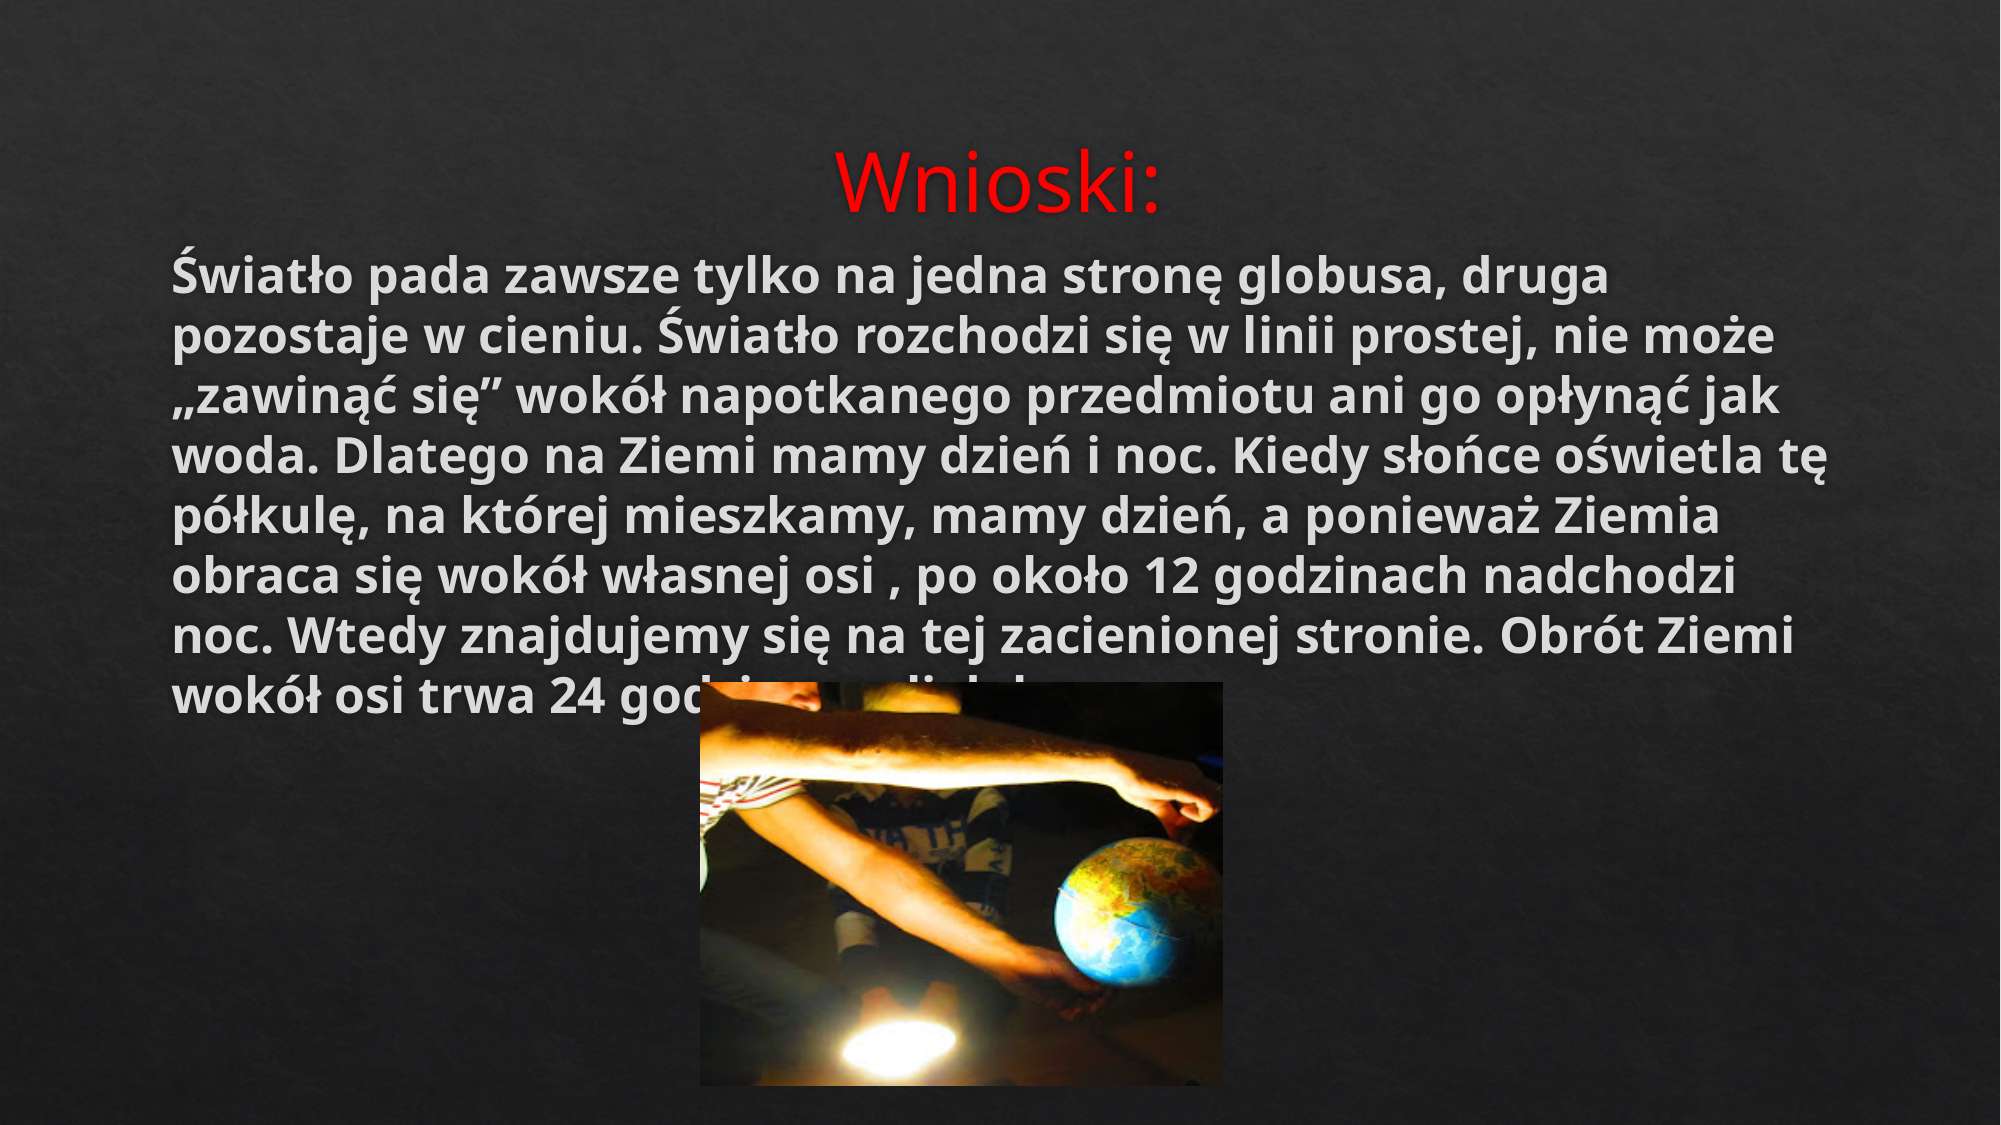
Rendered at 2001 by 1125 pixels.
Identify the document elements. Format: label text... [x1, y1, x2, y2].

picture [700, 682, 1224, 1086]
list Światło pada zawsze tylko na jedna stronę globusa, druga pozostaje w cieniu. Światło rozchodzi się w linii prostej, nie może „zawinąć się” wokół napotkanego przedmiotu ani go opłynąć jak woda. Dlatego na Ziemi mamy dzień i noc. Kiedy słońce oświetla tę półkulę, na której mieszkamy, mamy dzień, a ponieważ Ziemia obraca się wokół własnej osi , po około 12 godzinach nadchodzi noc. Wtedy znajdujemy się na tej zacienionej stronie. Obrót Ziemi wokół osi trwa 24 godziny czyli dobę. [149, 235, 1849, 950]
title Wnioski: [149, 99, 1849, 231]
